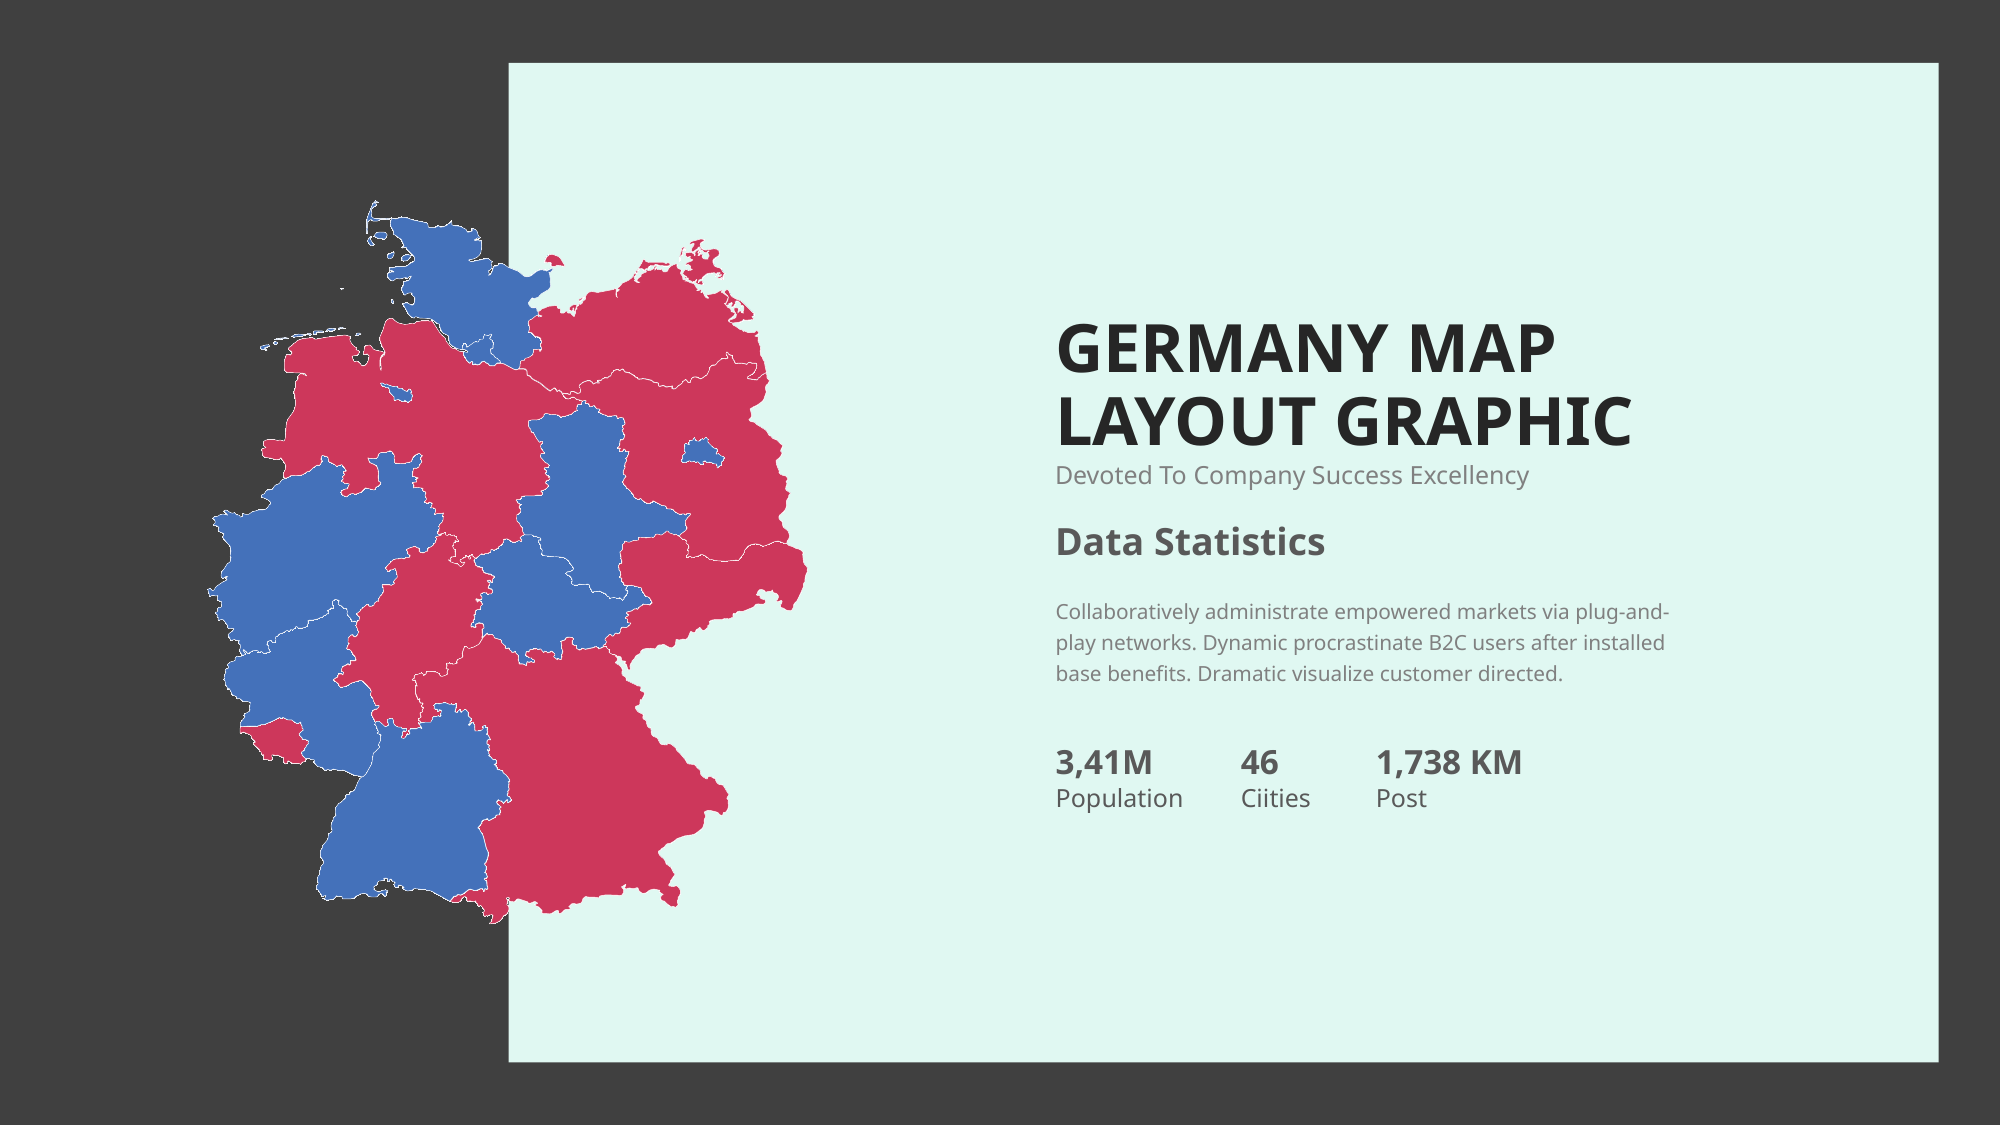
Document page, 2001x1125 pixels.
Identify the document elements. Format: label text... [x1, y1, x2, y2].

text_box Data Statistics [1054, 518, 1543, 564]
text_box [1240, 741, 1324, 813]
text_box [1375, 741, 1543, 813]
text_box Collaboratively administrate empowered markets via plug-and-play networks. Dynamic procrastinate B2C users after installed base benefits. Dramatic visualize customer directed. [1055, 591, 1692, 686]
text_box [508, 62, 1940, 1063]
text_box GERMANY MAP LAYOUT GRAPHIC [1054, 313, 1692, 459]
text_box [207, 200, 808, 925]
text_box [1055, 741, 1189, 813]
text_box Devoted To Company Success Excellency [1054, 459, 1692, 490]
